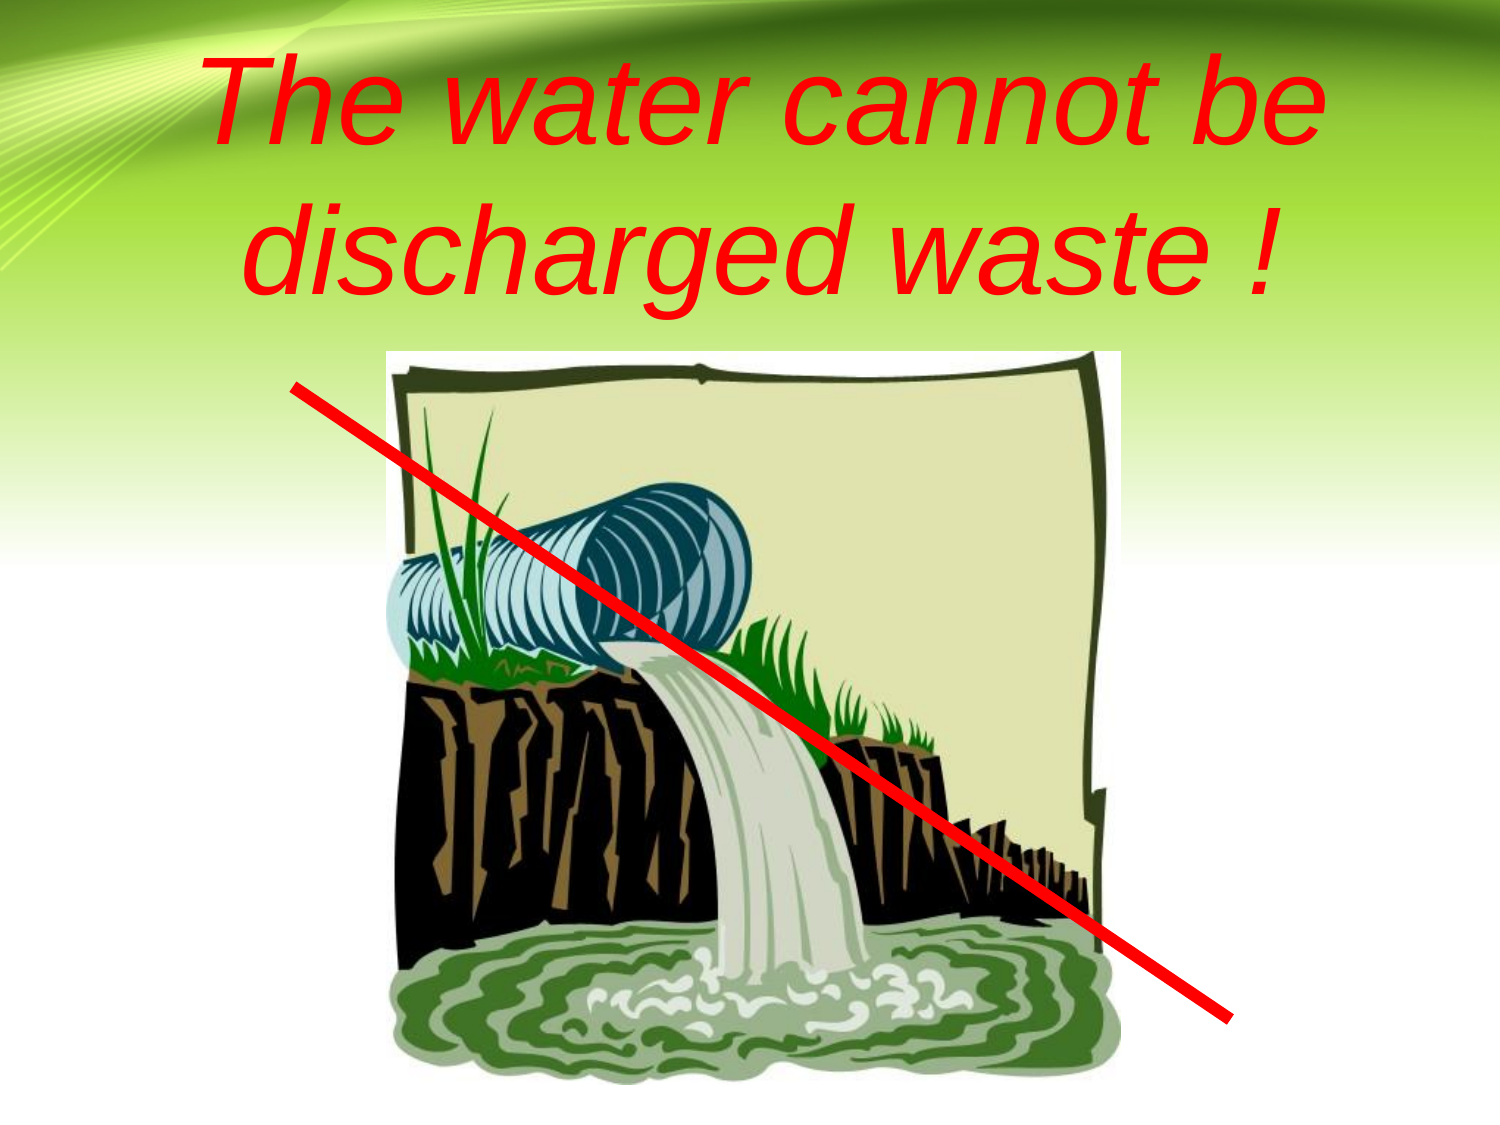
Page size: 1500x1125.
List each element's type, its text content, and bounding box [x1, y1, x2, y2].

picture [0, 341, 1500, 1125]
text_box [292, 351, 1231, 1085]
title The water cannot be discharged waste ! [0, 0, 1500, 341]
